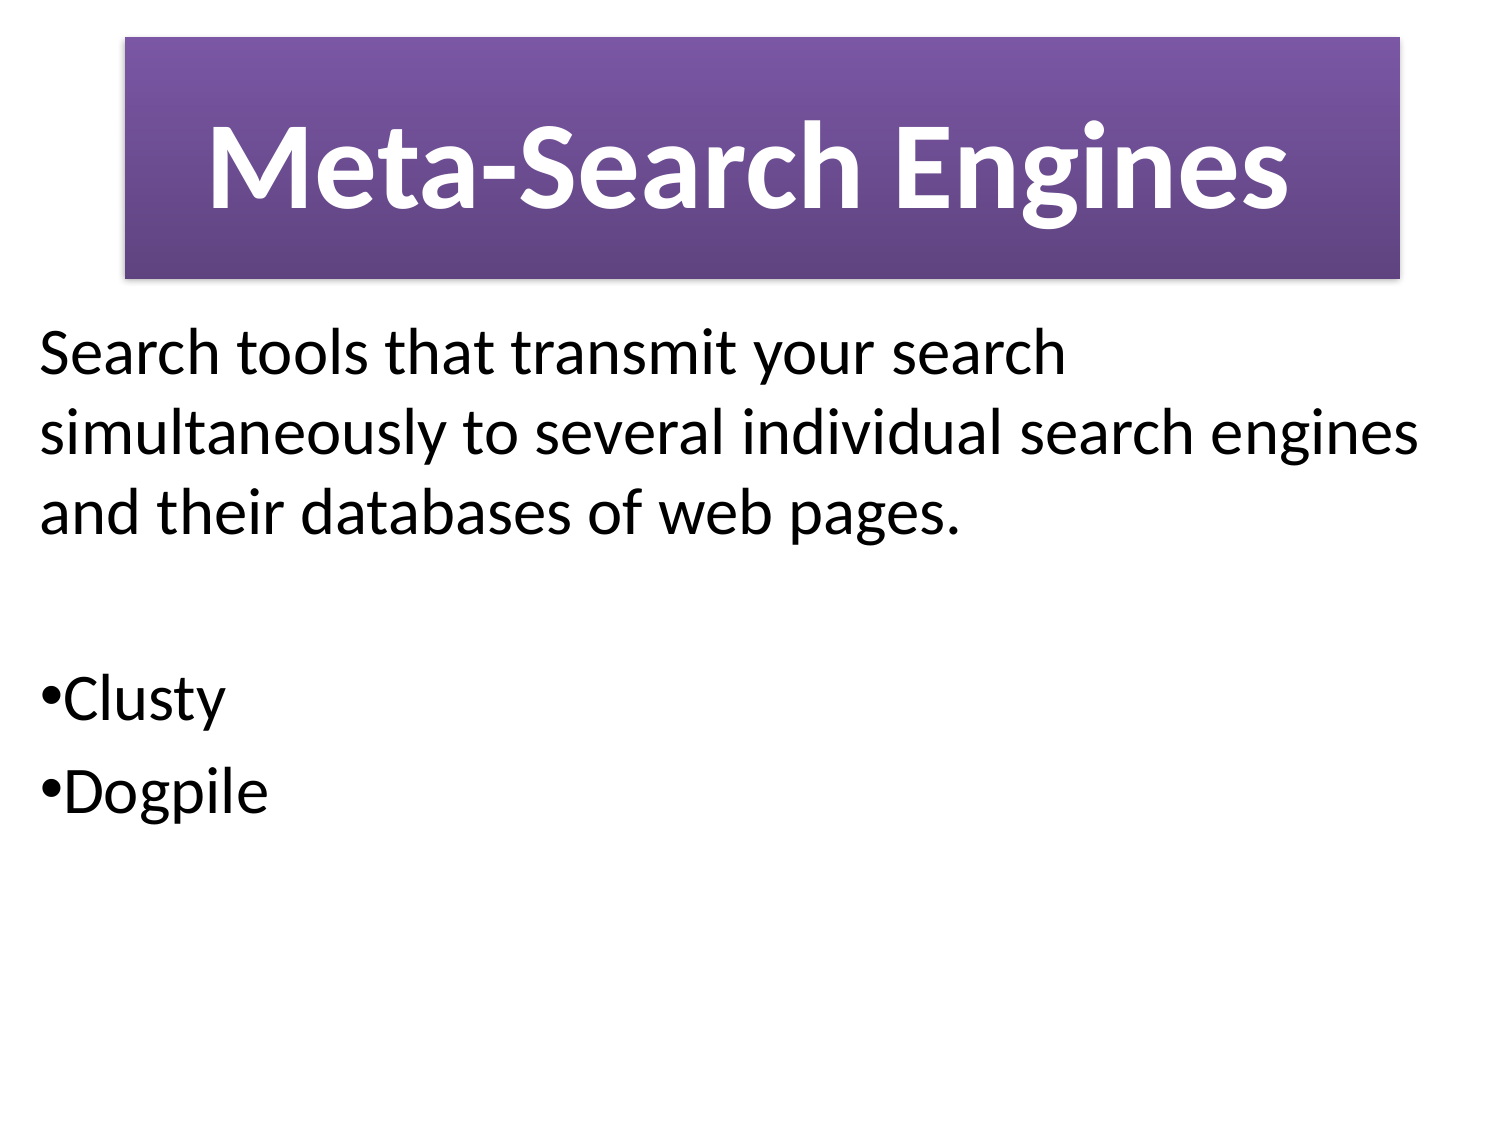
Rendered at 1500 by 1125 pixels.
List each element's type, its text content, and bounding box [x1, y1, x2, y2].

title Meta-Search Engines [125, 37, 1400, 279]
subtitle Search tools that transmit your search simultaneously to several individual search engines and their databases of web pages. Clusty Dogpile [24, 299, 1475, 1063]
